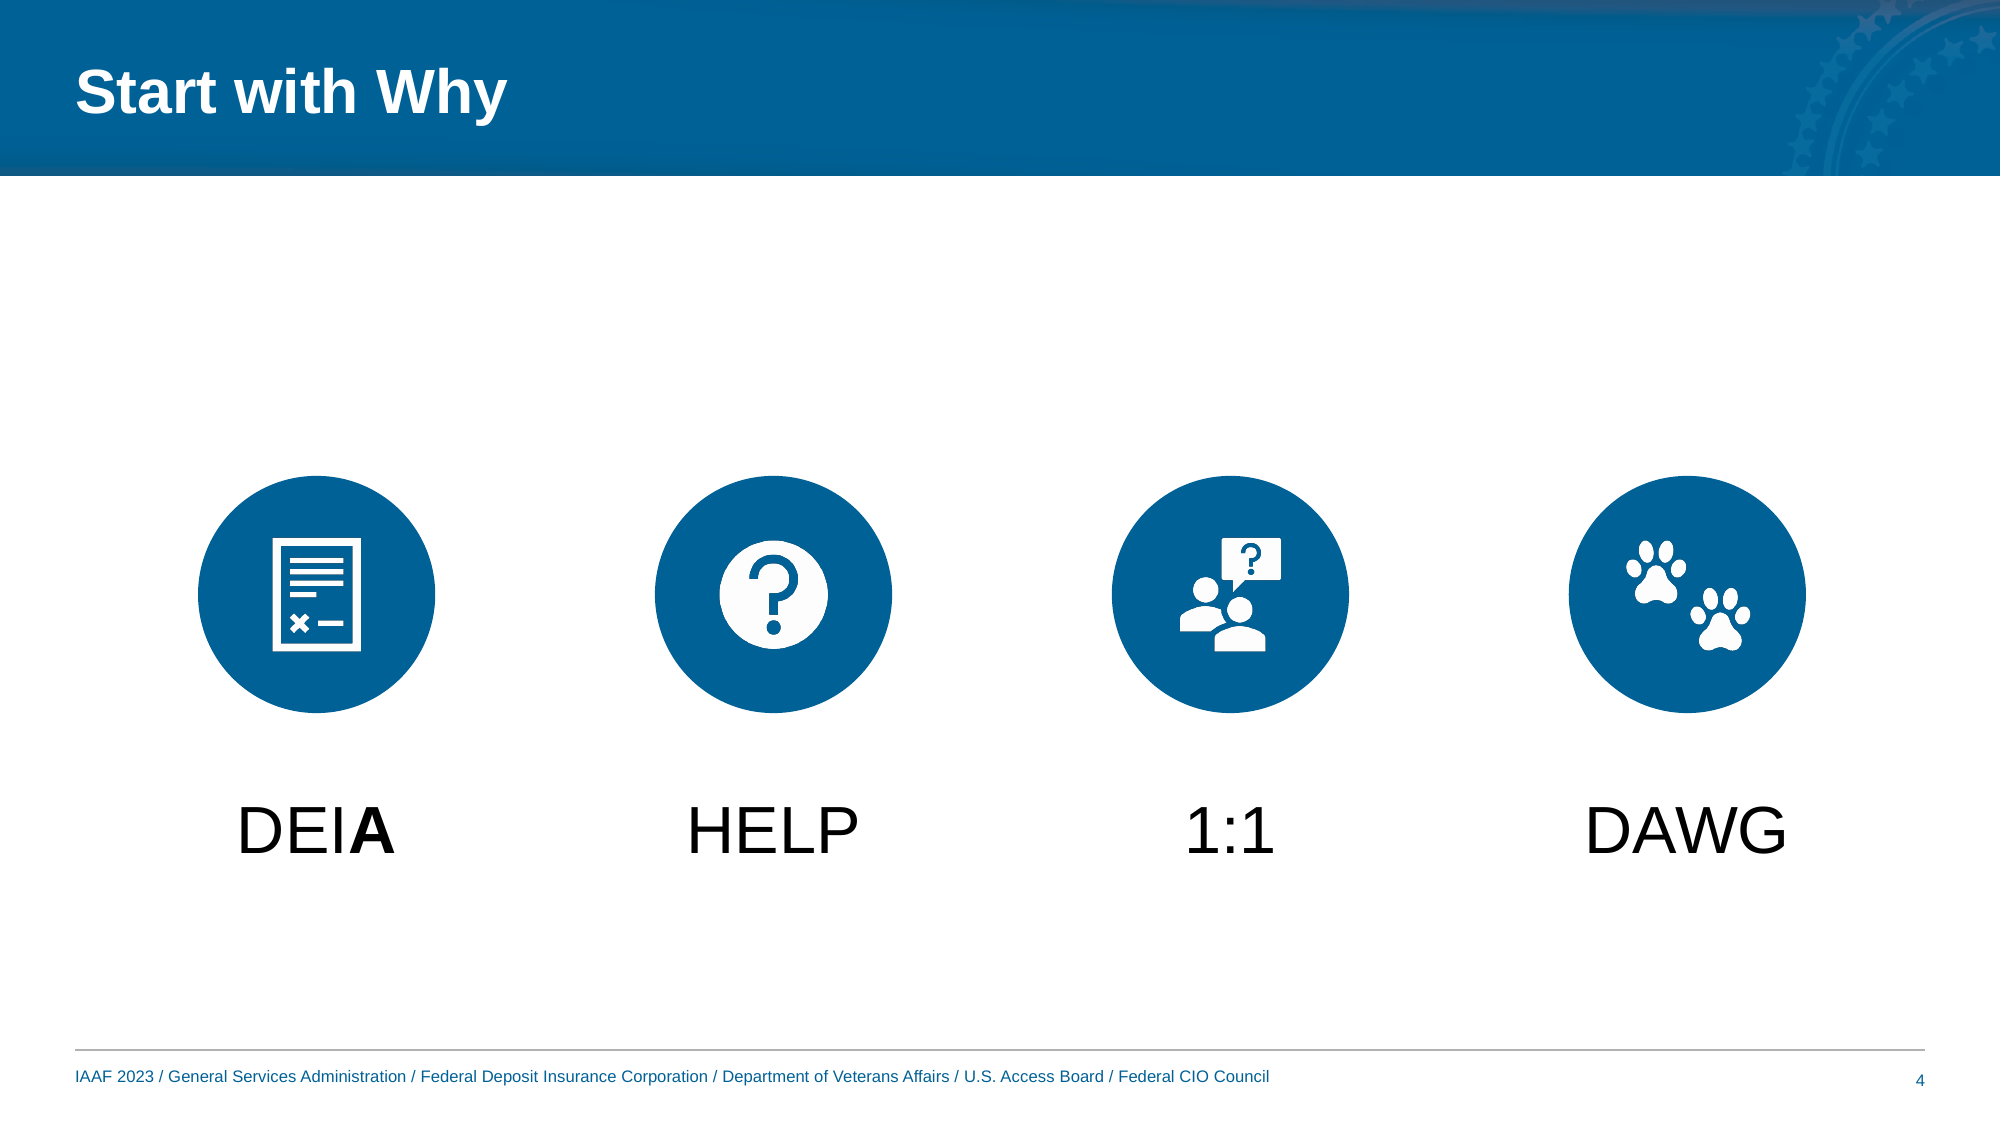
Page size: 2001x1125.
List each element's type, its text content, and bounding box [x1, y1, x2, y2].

picture [0, 0, 2000, 176]
picture [0, 168, 666, 176]
title Start with Why [75, 52, 1800, 128]
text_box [105, 346, 1899, 1035]
slide_number 4 [1880, 1065, 1925, 1095]
